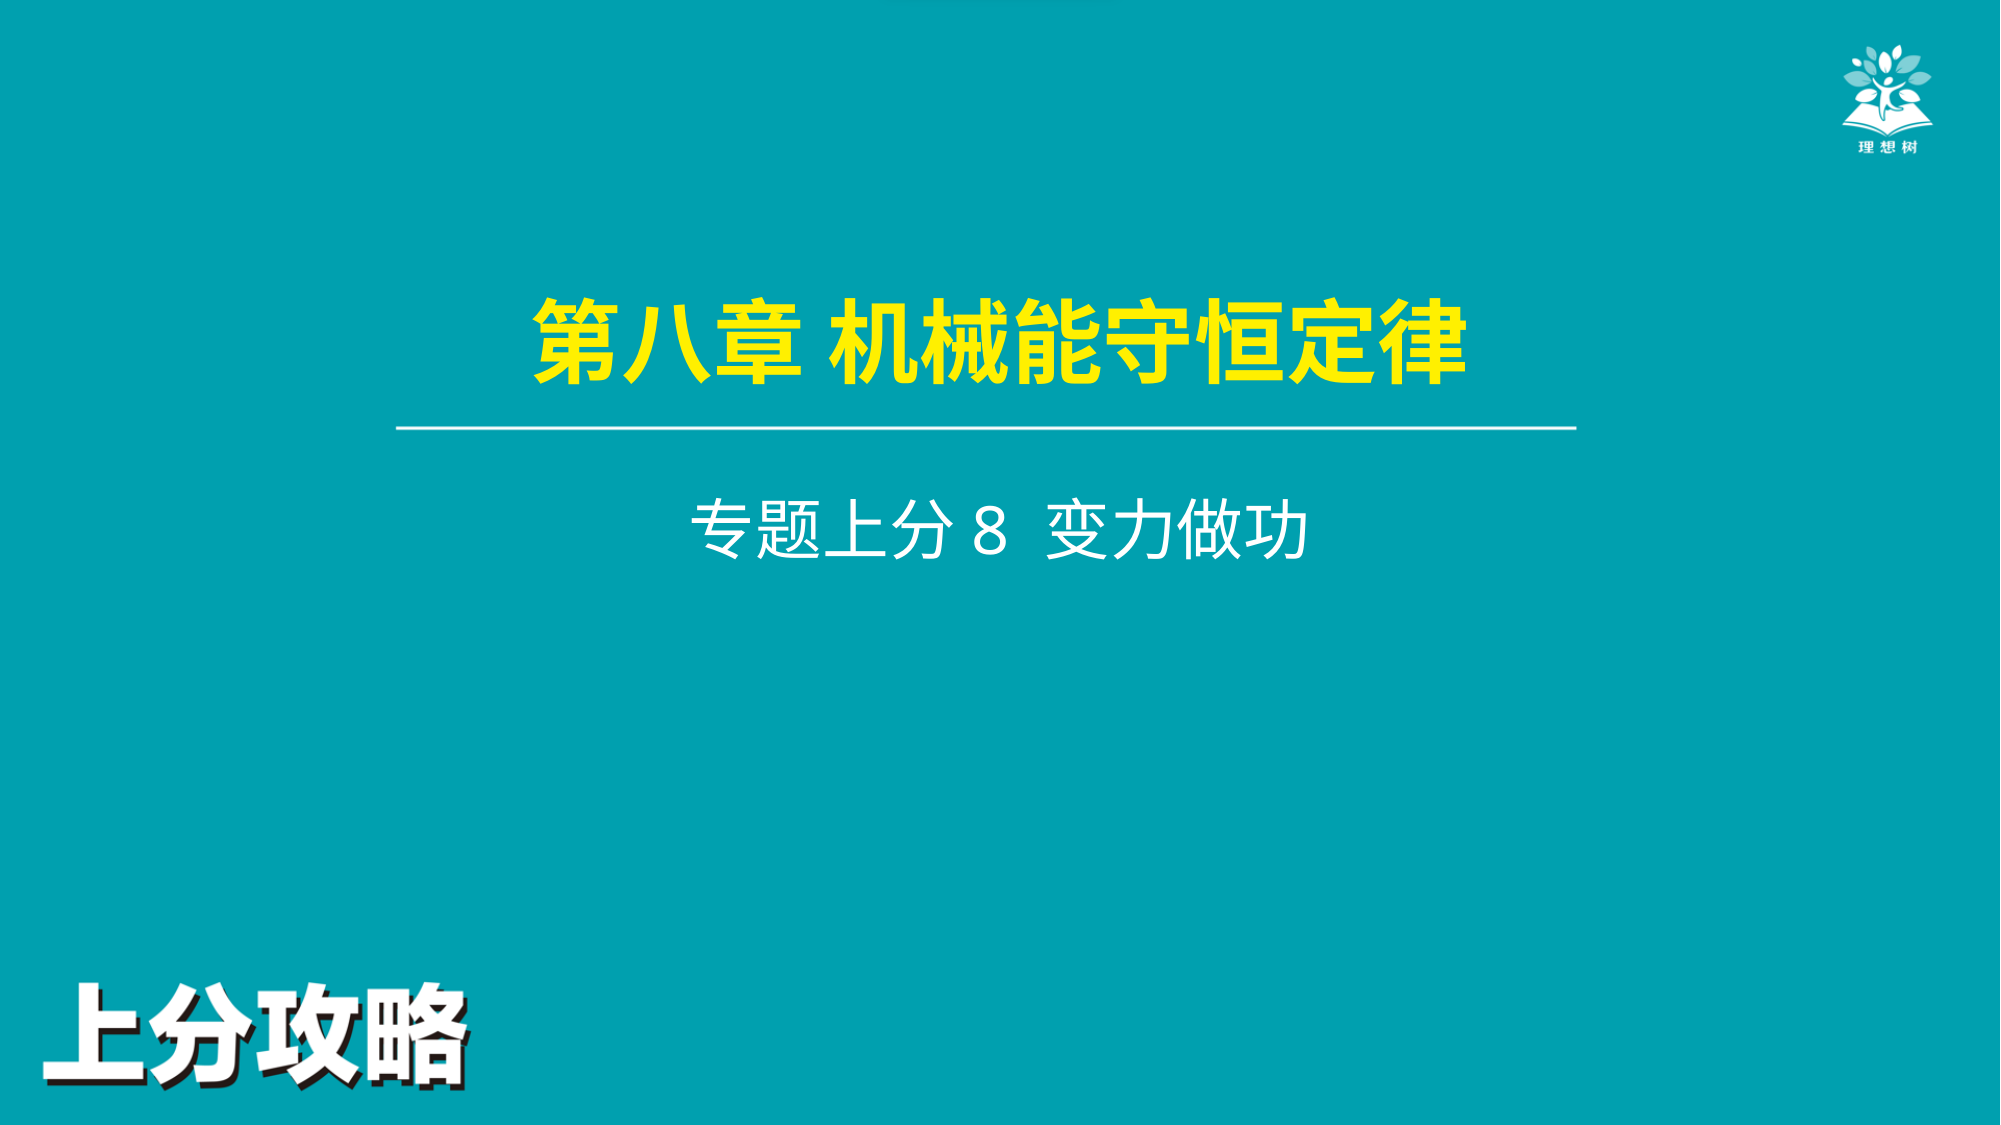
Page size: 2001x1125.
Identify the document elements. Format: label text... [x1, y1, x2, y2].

picture [0, 0, 2000, 265]
picture [0, 579, 2000, 1125]
picture [0, 413, 2000, 472]
text_box 专题上分8 变力做功 [0, 472, 2000, 579]
text_box 第八章 机械能守恒定律 [0, 265, 2000, 413]
